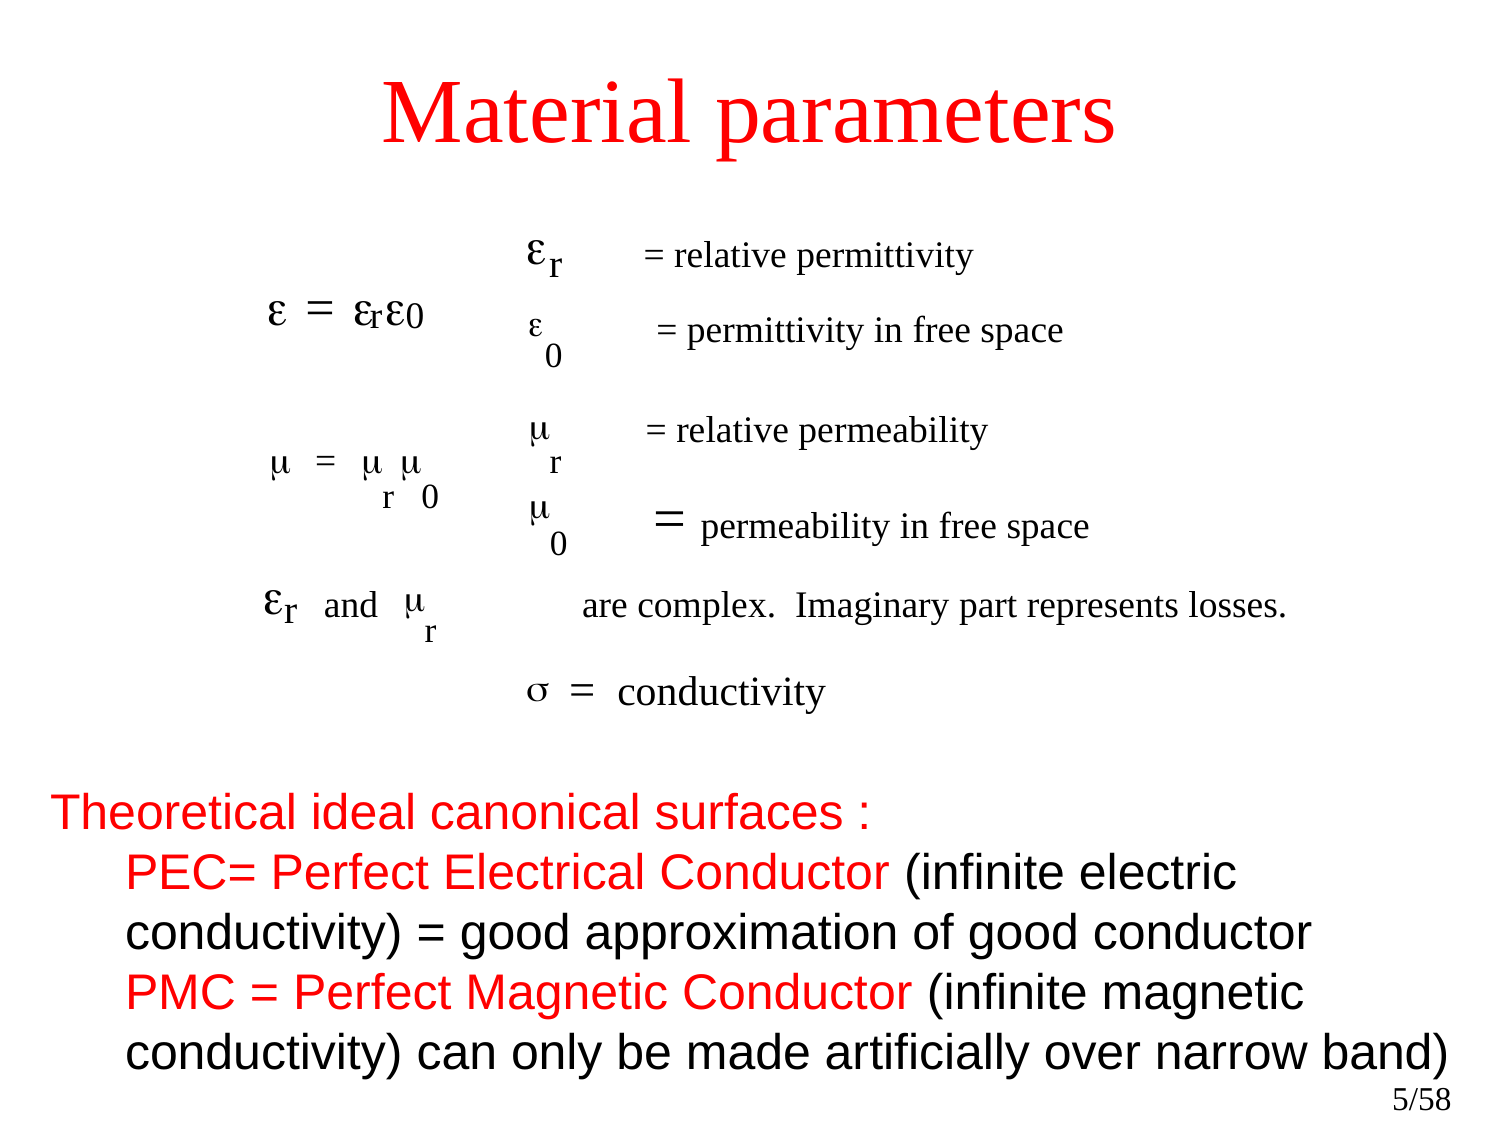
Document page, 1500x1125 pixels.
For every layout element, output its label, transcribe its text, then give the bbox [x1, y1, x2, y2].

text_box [510, 655, 844, 745]
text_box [237, 212, 1431, 651]
text_box Theoretical ideal canonical surfaces : PEC= Perfect Electrical Conductor (infinite electric conductivity) = good approximation of good conductor PMC = Perfect Magnetic Conductor (infinite magnetic conductivity) can only be made artificially over narrow band) [35, 771, 1500, 1087]
title Material parameters [112, 46, 1388, 165]
